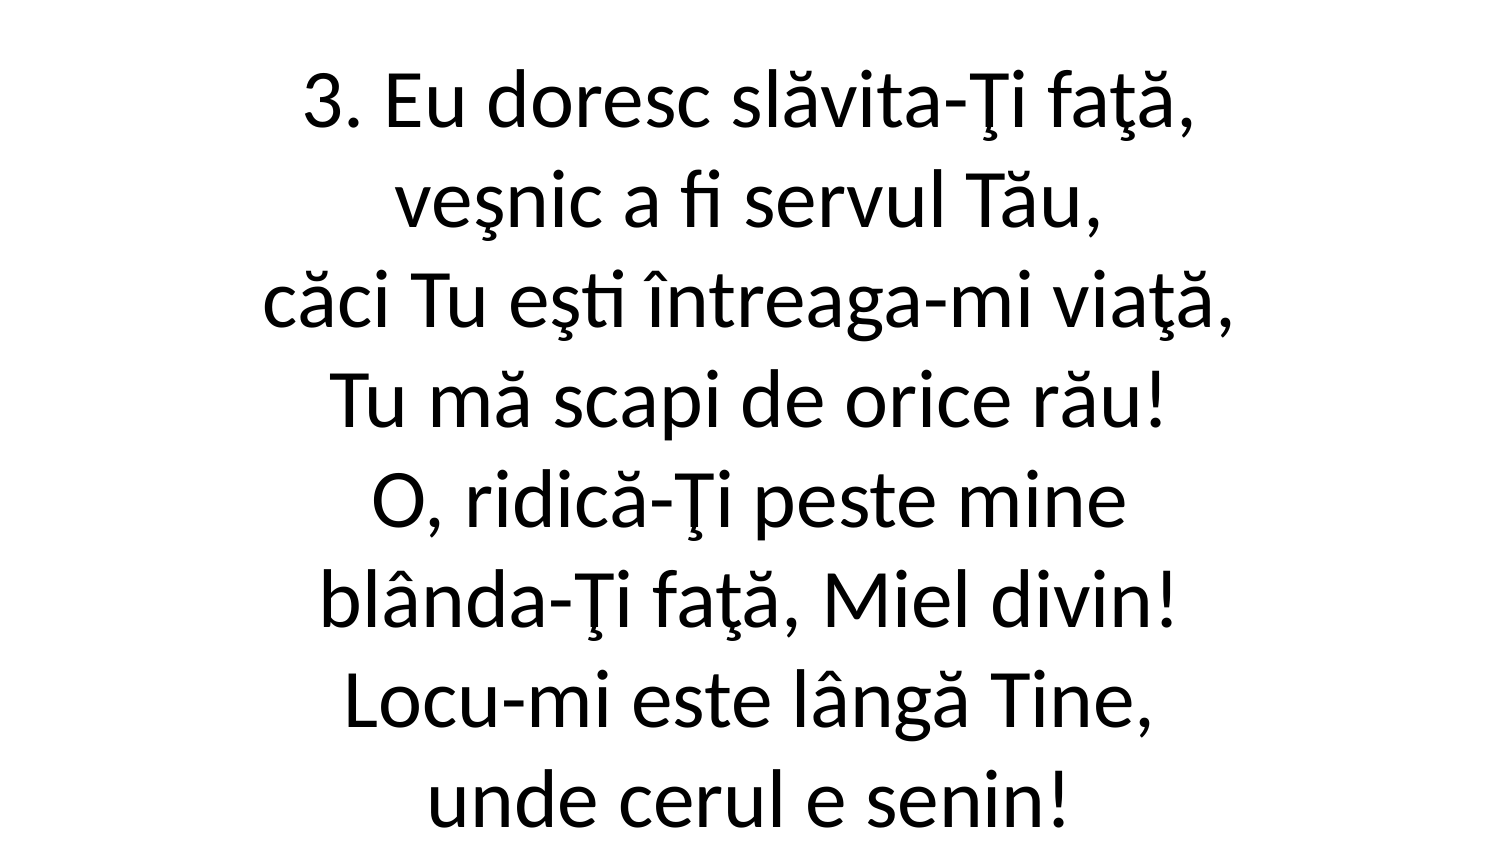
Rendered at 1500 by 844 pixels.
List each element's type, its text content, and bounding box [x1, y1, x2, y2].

text_box 3. Eu doresc slăvita-Ţi faţă, veşnic a fi servul Tău, căci Tu eşti întreaga-mi viaţă, Tu mă scapi de orice rău! O, ridică-Ţi peste mine blânda-Ţi faţă, Miel divin! Locu-mi este lângă Tine, unde cerul e senin! [248, 0, 1252, 844]
